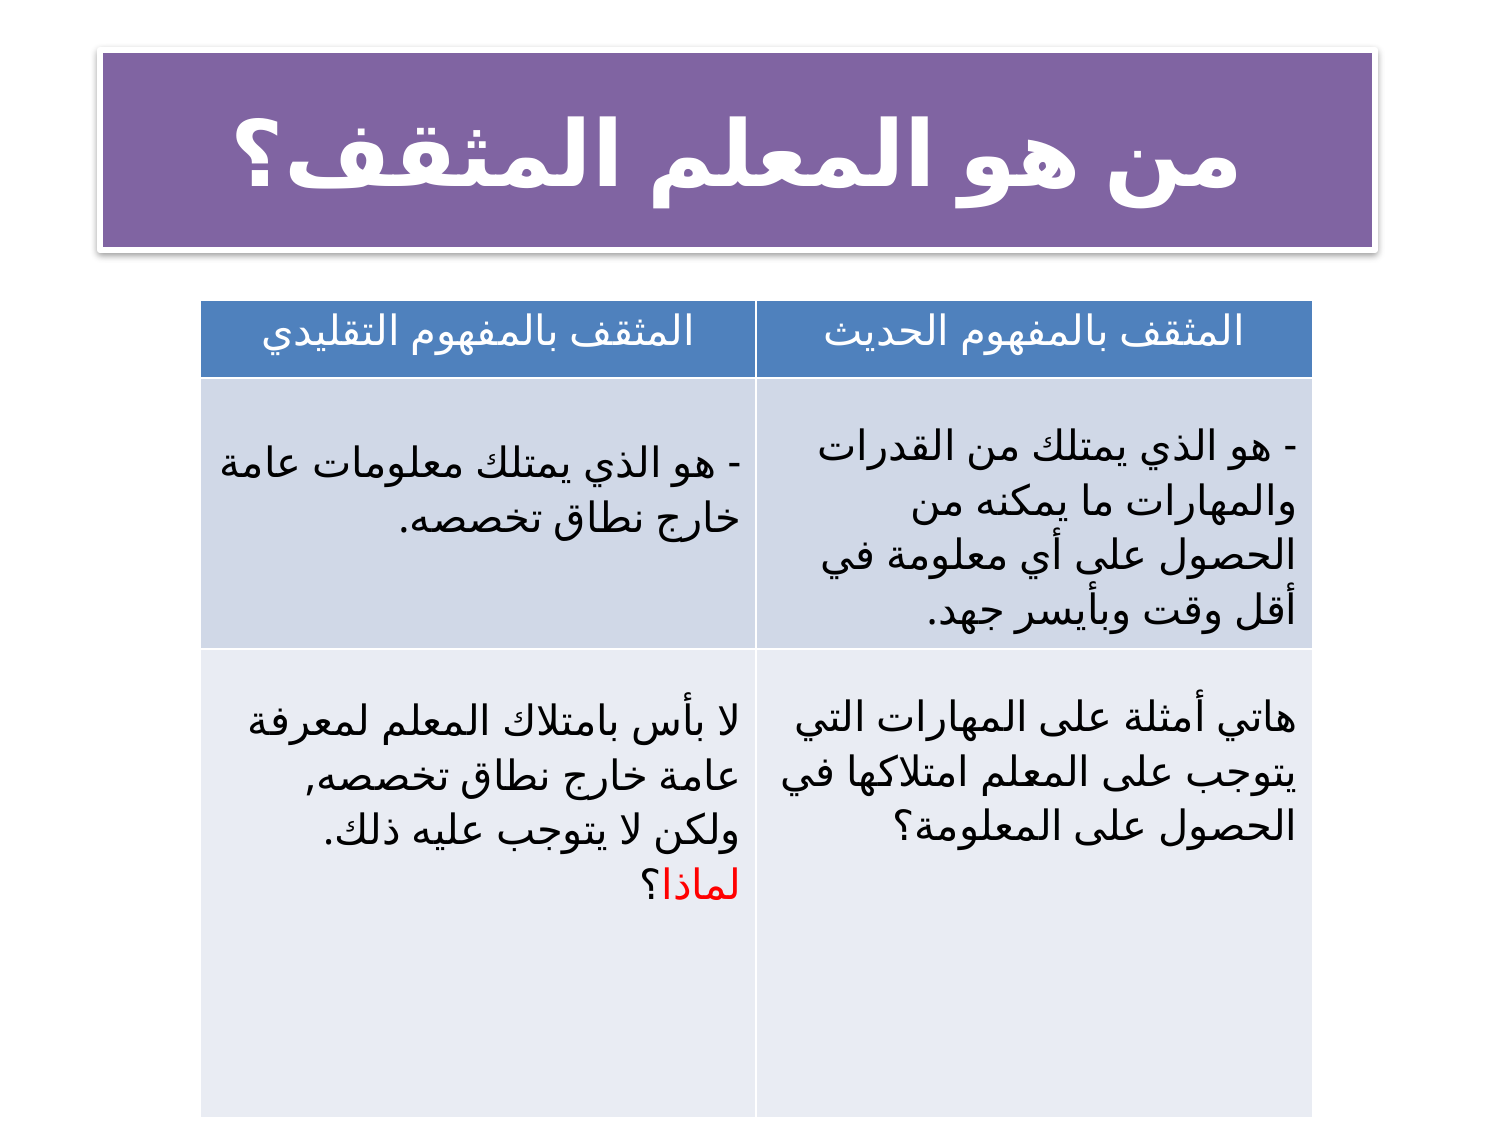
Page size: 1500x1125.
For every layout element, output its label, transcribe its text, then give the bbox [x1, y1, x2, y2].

table_cell لا بأس بامتلاك المعلم لمعرفة عامة خارج نطاق تخصصه, ولكن لا يتوجب عليه ذلك. لماذا؟ [201, 650, 755, 1117]
text_box من هو المعلم المثقف؟ [97, 47, 1378, 253]
table_header المثقف بالمفهوم التقليدي [201, 301, 755, 377]
table_cell هاتي أمثلة على المهارات التي يتوجب على المعلم امتلاكها في الحصول على المعلومة؟ [757, 650, 1312, 1117]
table_header المثقف بالمفهوم الحديث [757, 301, 1312, 377]
table_cell - هو الذي يمتلك معلومات عامة خارج نطاق تخصصه. [201, 379, 755, 648]
table_cell - هو الذي يمتلك من القدرات والمهارات ما يمكنه من الحصول على أي معلومة في أقل وقت وبأيسر جهد. [757, 379, 1312, 648]
